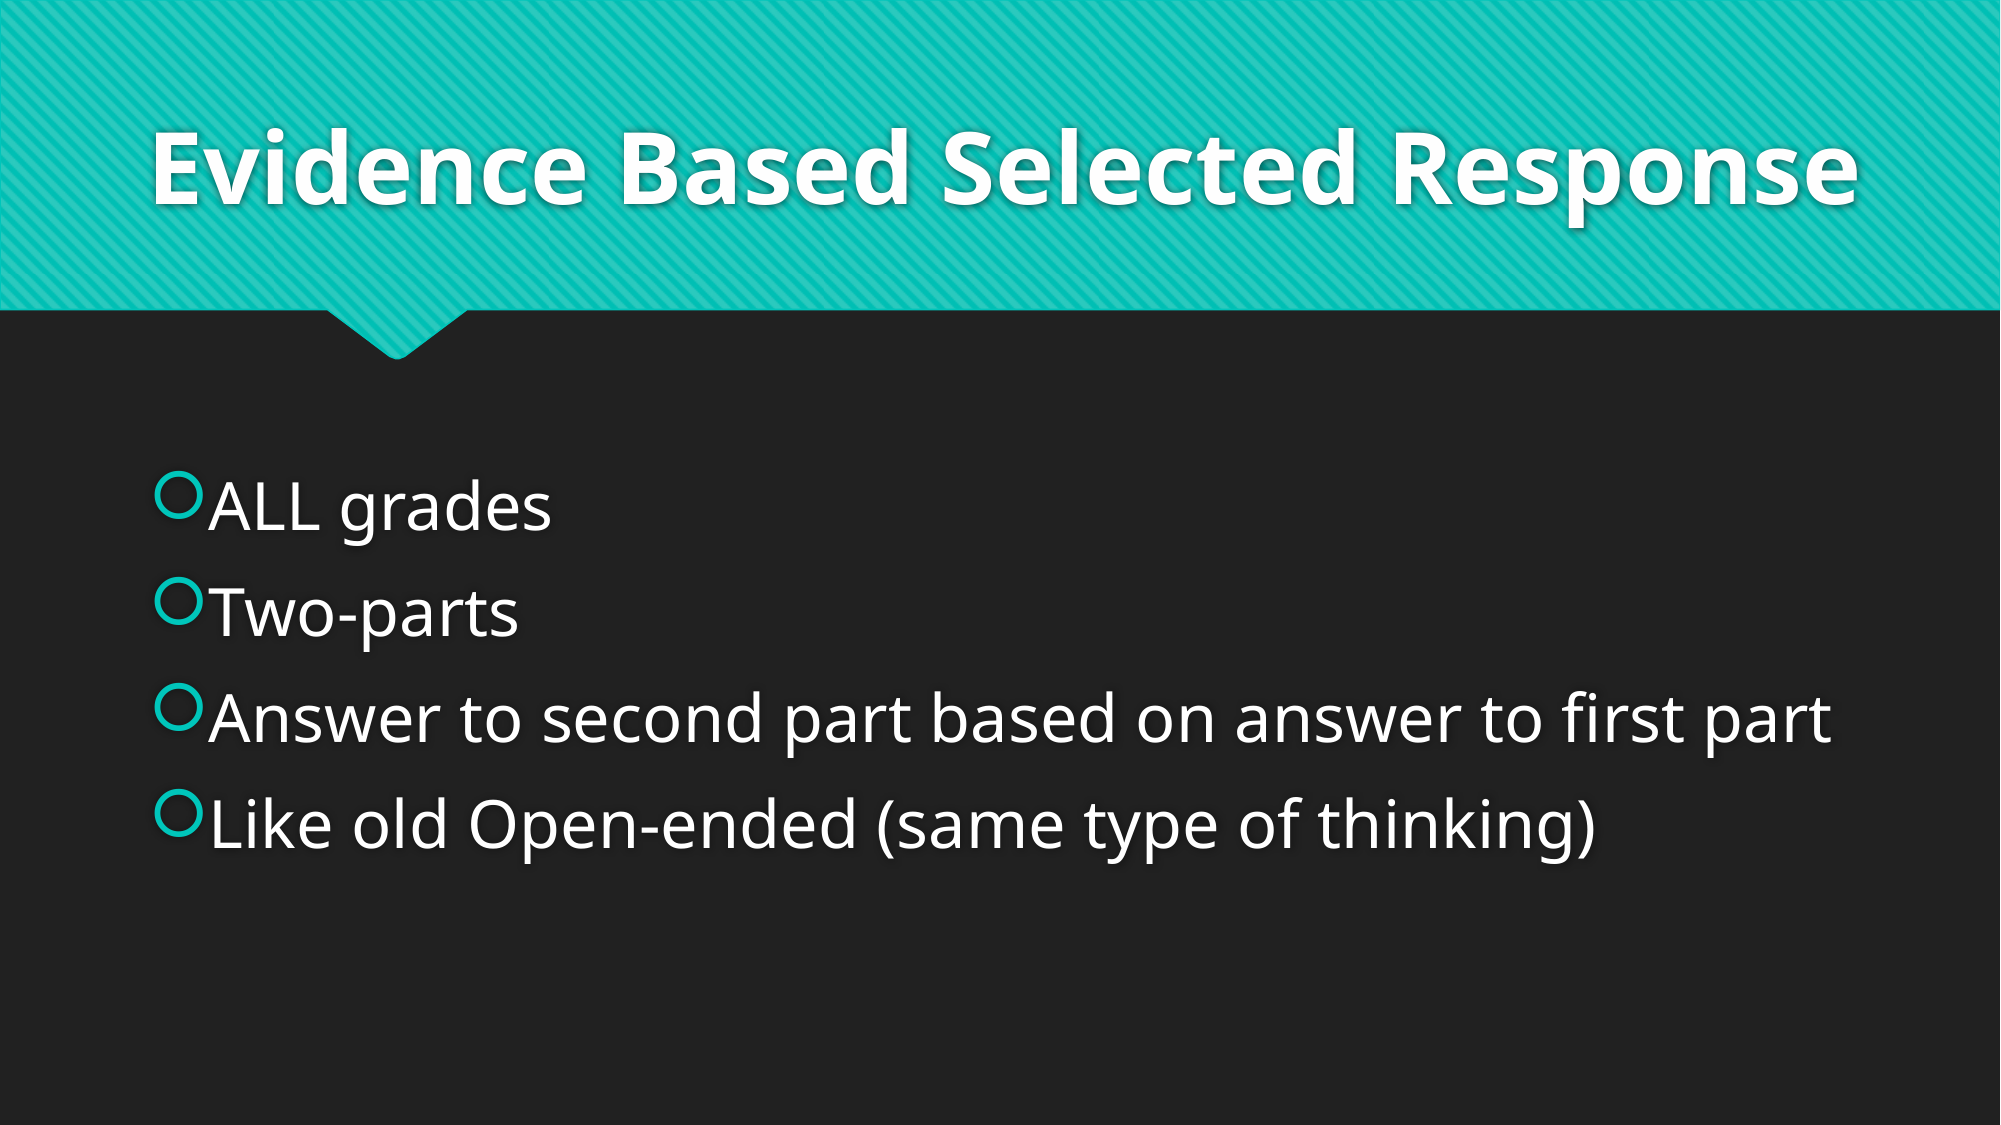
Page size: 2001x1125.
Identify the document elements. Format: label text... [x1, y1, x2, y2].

list ALL grades Two-parts Answer to second part based on answer to first part Like old Open-ended (same type of thinking) [134, 364, 1866, 962]
title Evidence Based Selected Response [132, 73, 1915, 233]
